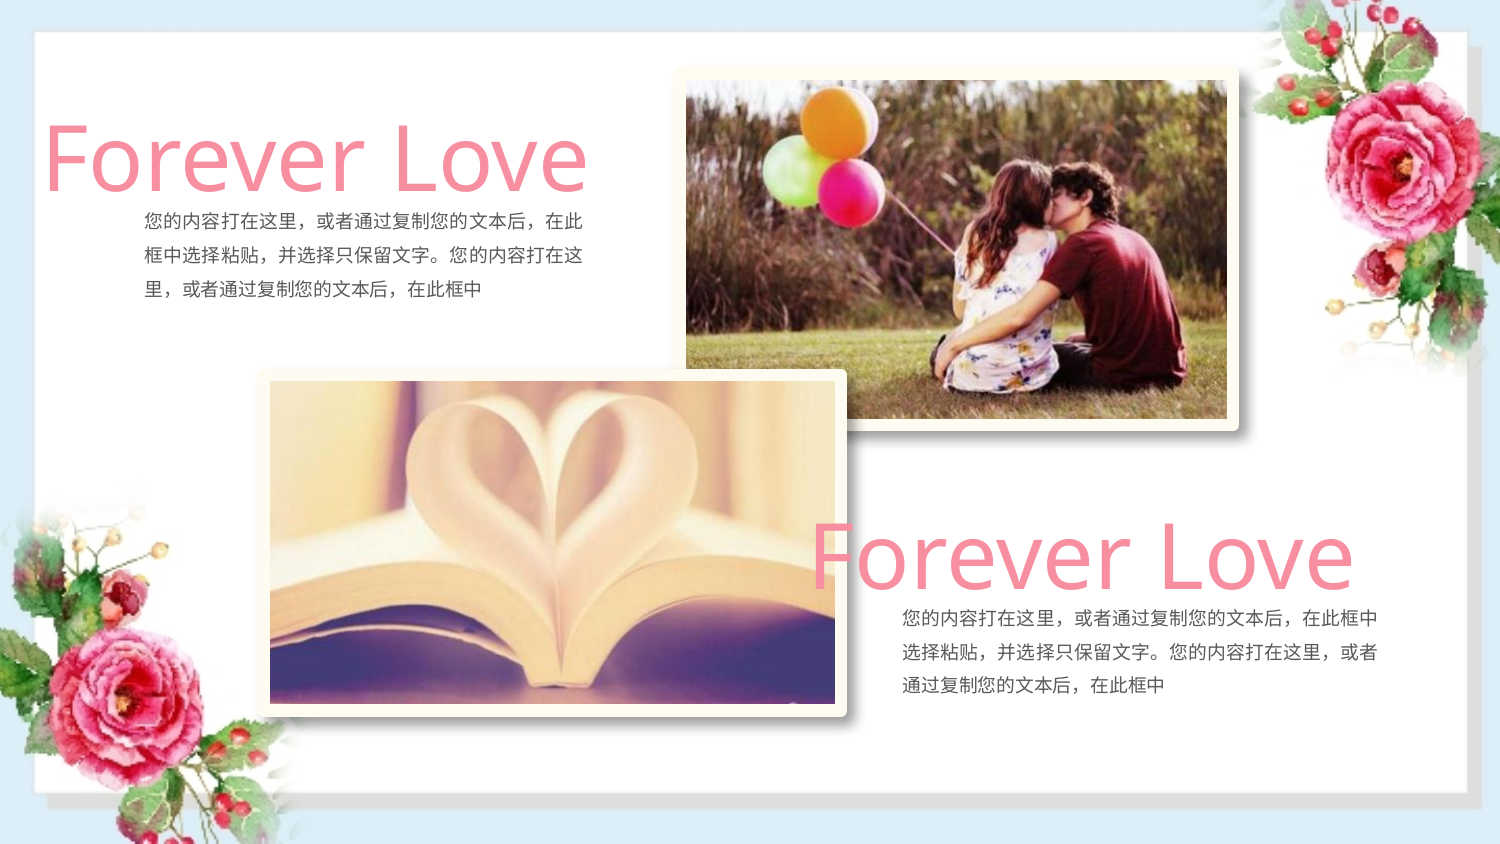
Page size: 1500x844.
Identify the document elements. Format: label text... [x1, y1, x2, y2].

text_box 您的内容打在这里，或者通过复制您的文本后，在此框中选择粘贴，并选择只保留文字。您的内容打在这里，或者通过复制您的文本后，在此框中 [888, 588, 1394, 704]
picture [0, 0, 1500, 844]
text_box Forever Love [835, 490, 1371, 615]
text_box 您的内容打在这里，或者通过复制您的文本后，在此框中选择粘贴，并选择只保留文字。您的内容打在这里，或者通过复制您的文本后，在此框中 [129, 218, 598, 308]
text_box Forever Love [26, 92, 606, 218]
